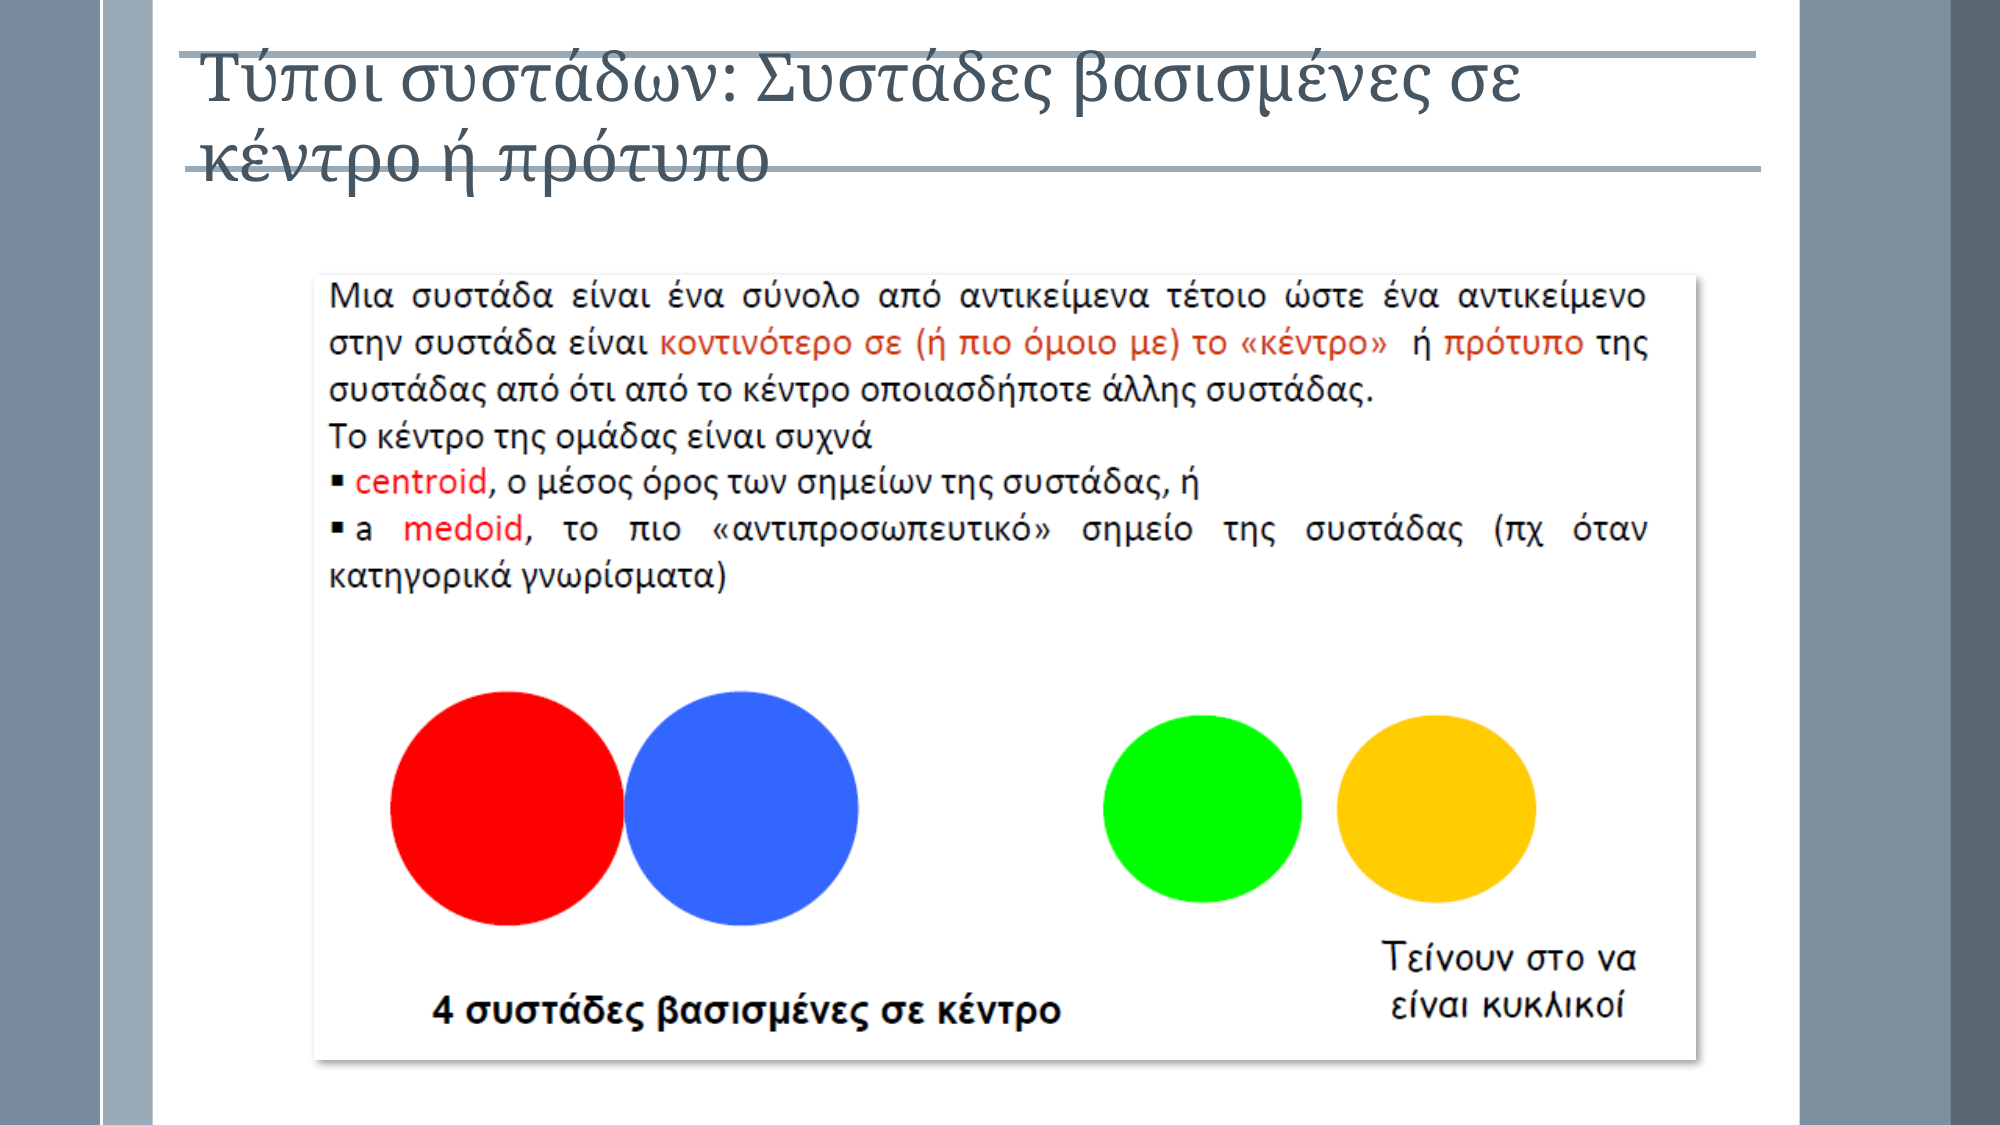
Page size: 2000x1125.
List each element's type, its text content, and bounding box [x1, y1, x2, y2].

text_box Τύποι συστάδων: Συστάδες βασισμένες σε κέντρο ή πρότυπο [184, 27, 1756, 54]
picture [314, 274, 1696, 1060]
text_box Τύποι συστάδων: Συστάδες βασισμένες σε κέντρο ή πρότυπο [184, 55, 1756, 168]
text_box Τύποι συστάδων: Συστάδες βασισμένες σε κέντρο ή πρότυπο [184, 169, 1756, 202]
